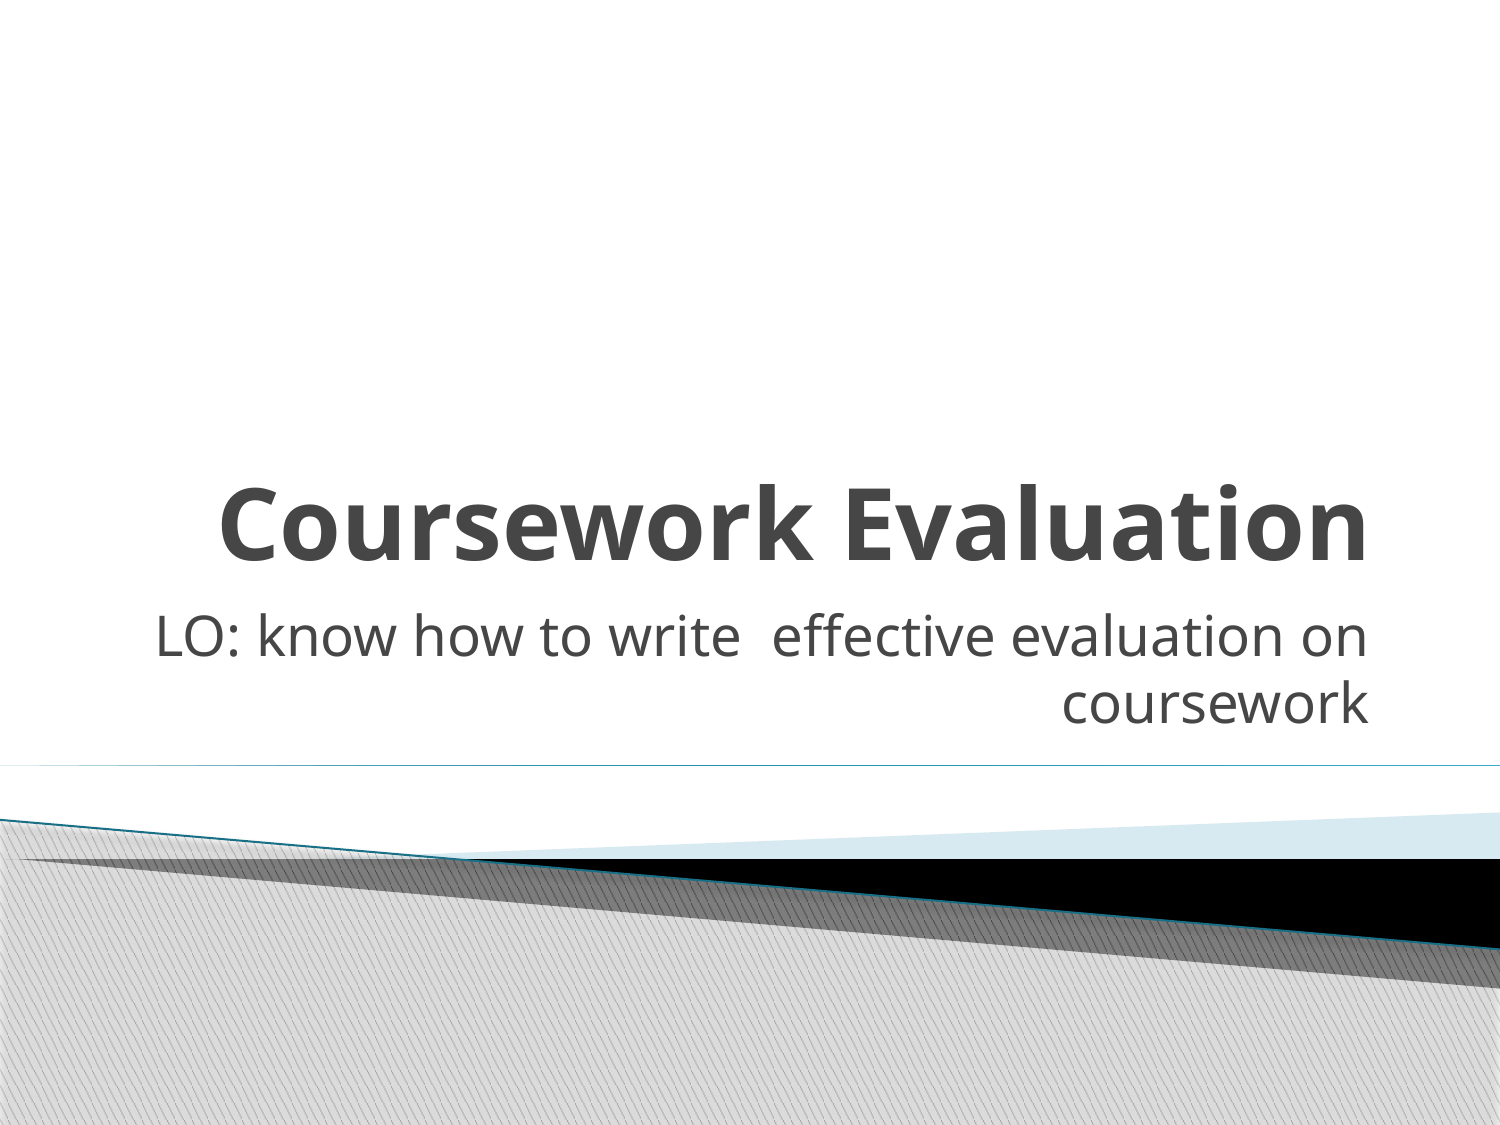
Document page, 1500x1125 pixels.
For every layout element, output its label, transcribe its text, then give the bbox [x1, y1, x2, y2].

subtitle LO: know how to write effective evaluation on coursework [112, 592, 1388, 790]
title Coursework Evaluation [112, 287, 1388, 588]
picture [5, 859, 1500, 989]
